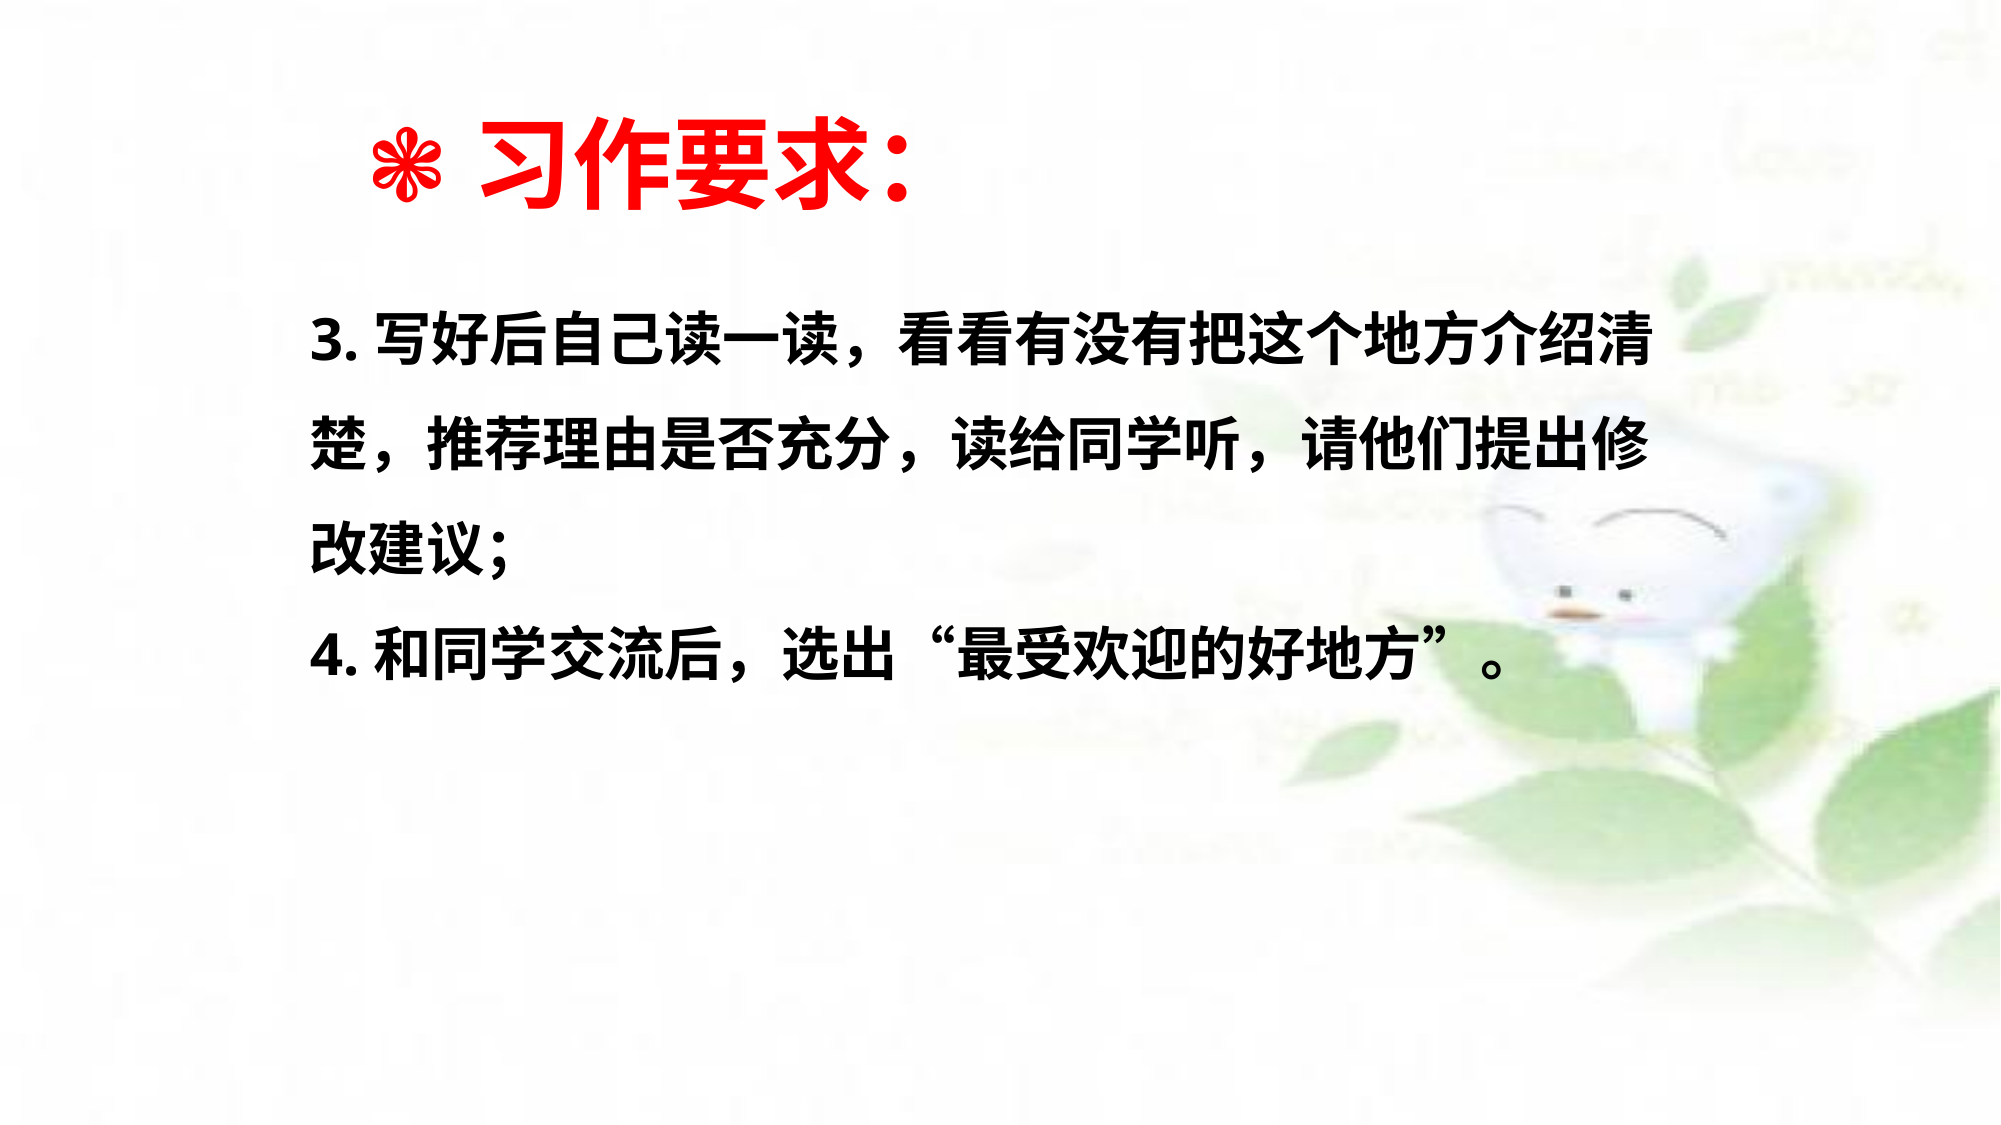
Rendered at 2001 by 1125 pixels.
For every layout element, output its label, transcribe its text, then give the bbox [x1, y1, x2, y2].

text_box 3.写好后自己读一读，看看有没有把这个地方介绍清楚，推荐理由是否充分，读给同学听，请他们提出修改建议； 4.和同学交流后，选出“最受欢迎的好地方”。 [294, 259, 1697, 800]
picture [0, 0, 2001, 1125]
text_box ❃习作要求： [350, 58, 1017, 230]
